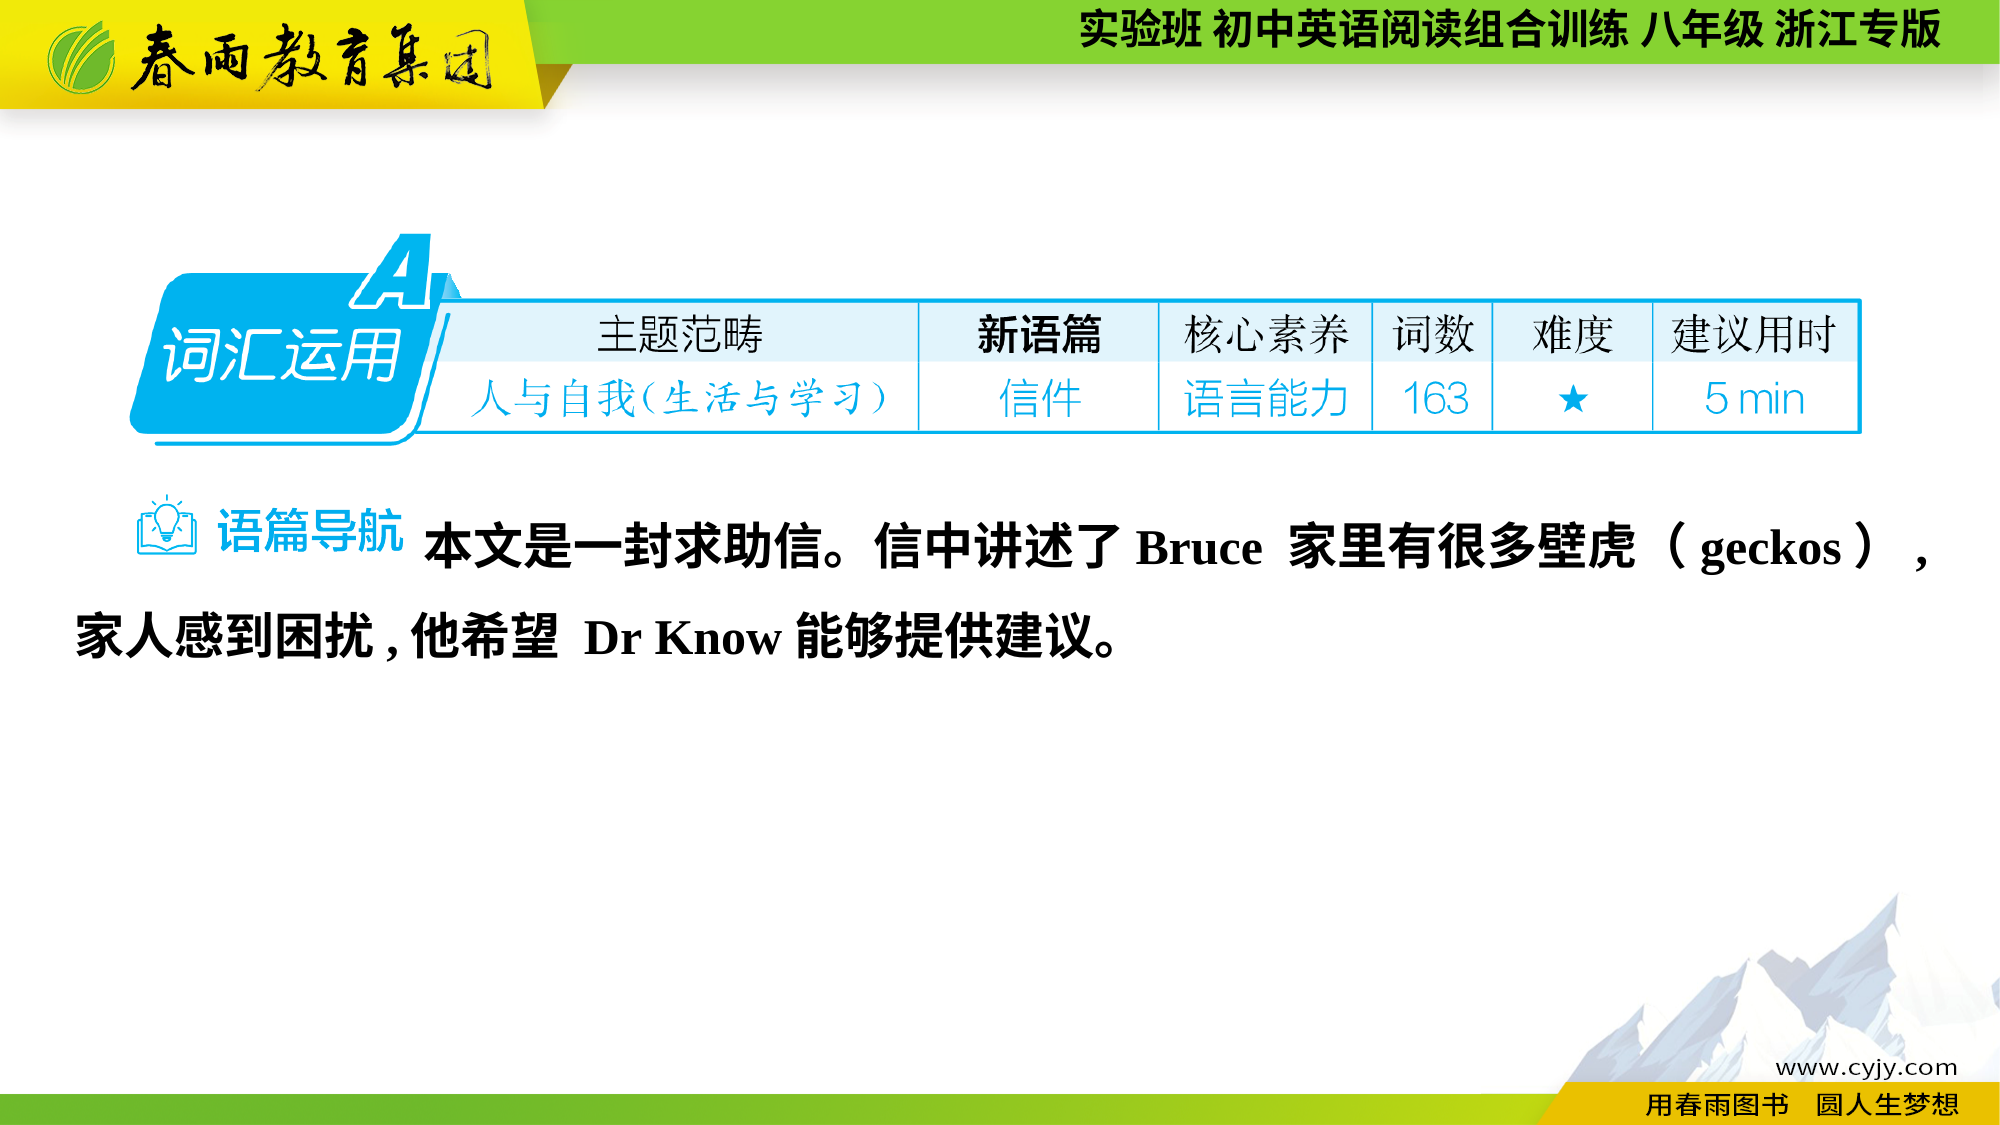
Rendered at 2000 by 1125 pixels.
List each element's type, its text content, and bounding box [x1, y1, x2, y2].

picture [0, 0, 2000, 1125]
list 本文是一封求助信。信中讲述了Bruce 家里有很多壁虎（geckos）,家人感到困扰,他希望 Dr Know能够提供建议。 [59, 476, 1944, 663]
